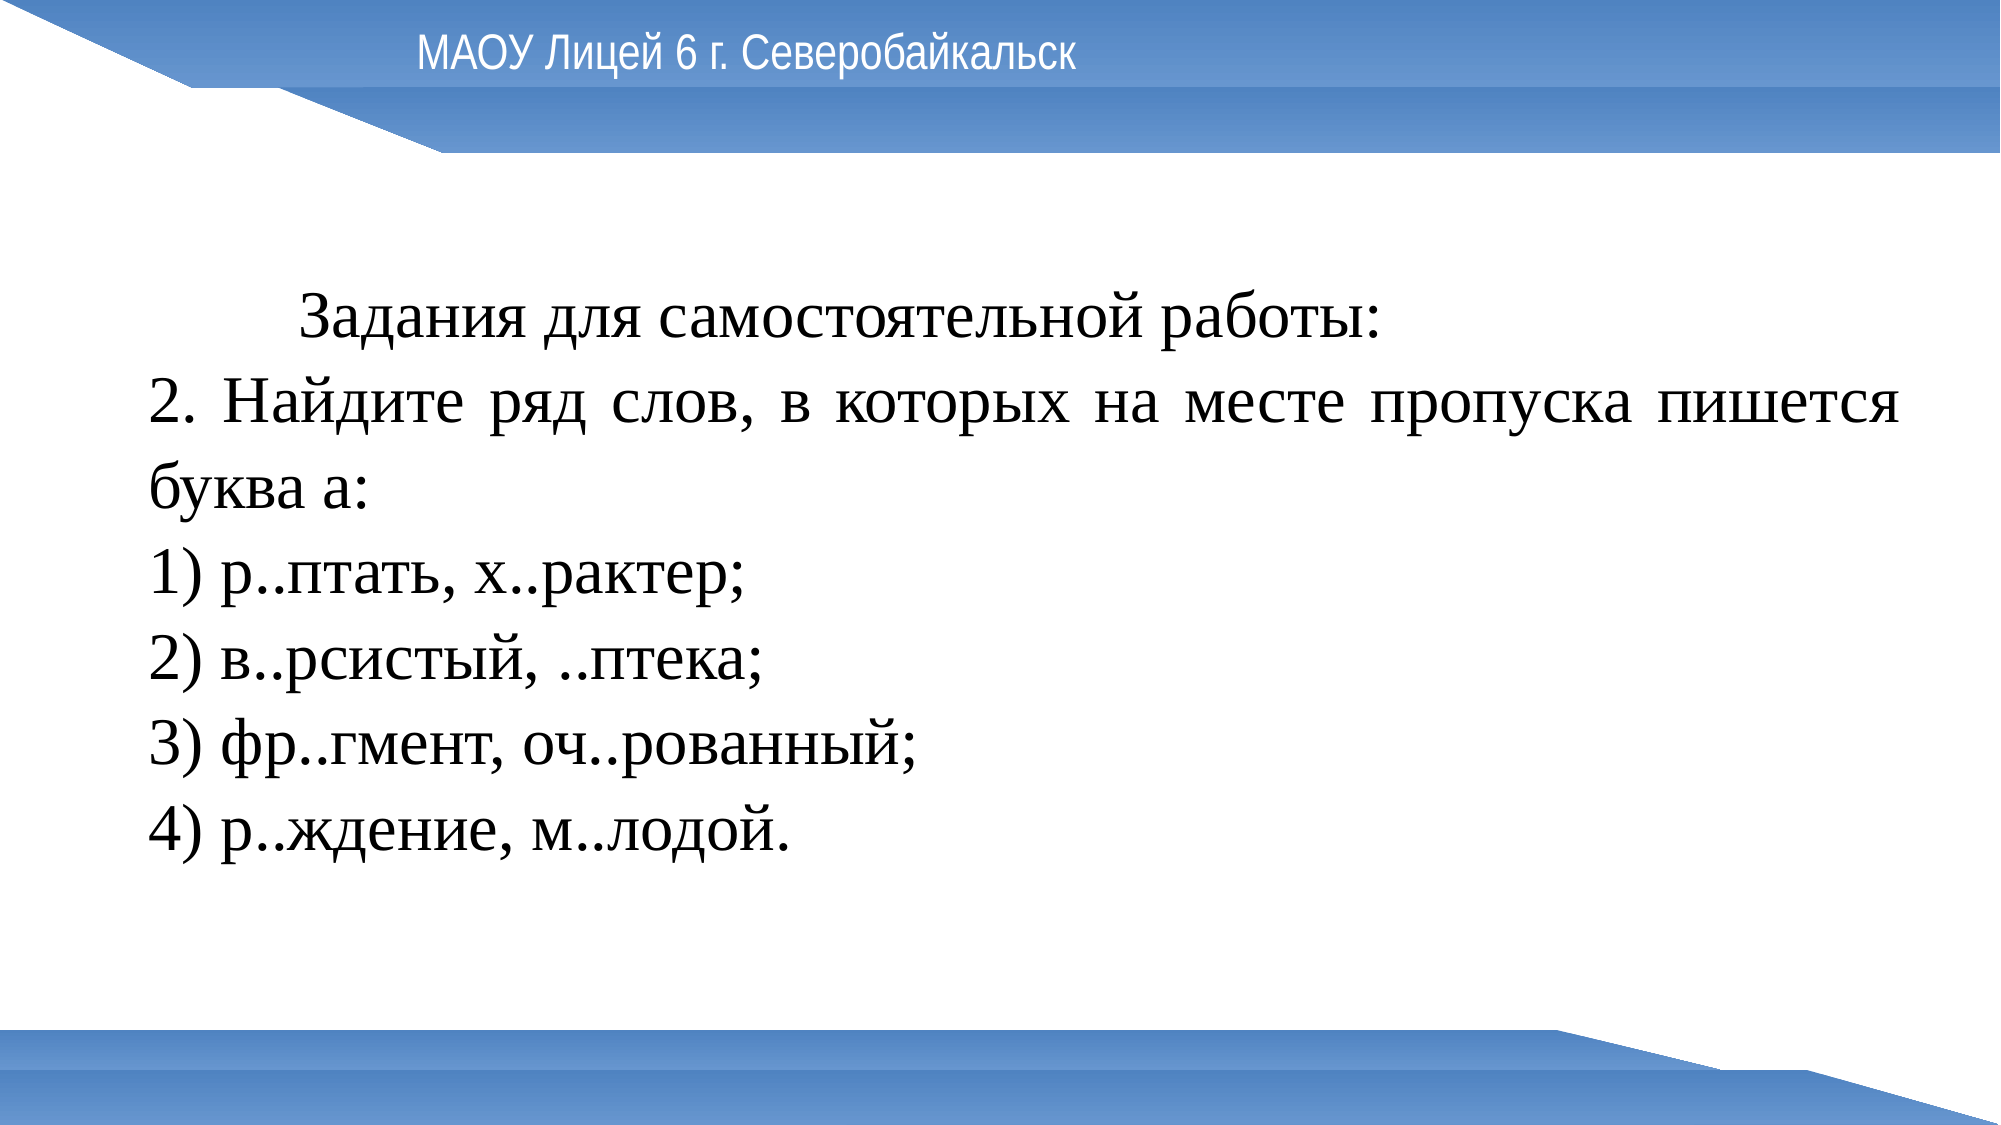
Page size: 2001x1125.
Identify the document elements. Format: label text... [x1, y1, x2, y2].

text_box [0, 0, 2000, 153]
text_box Задания для самостоятельной работы: 2. Найдите ряд слов, в которых на месте пропуска пишется буква а: 1) р..птать, х..рактер; 2) в..рсистый, ..птека; 3) фр..гмент, оч..рованный; 4) р..ждение, м..лодой. [133, 263, 1918, 871]
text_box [0, 1029, 1999, 1125]
